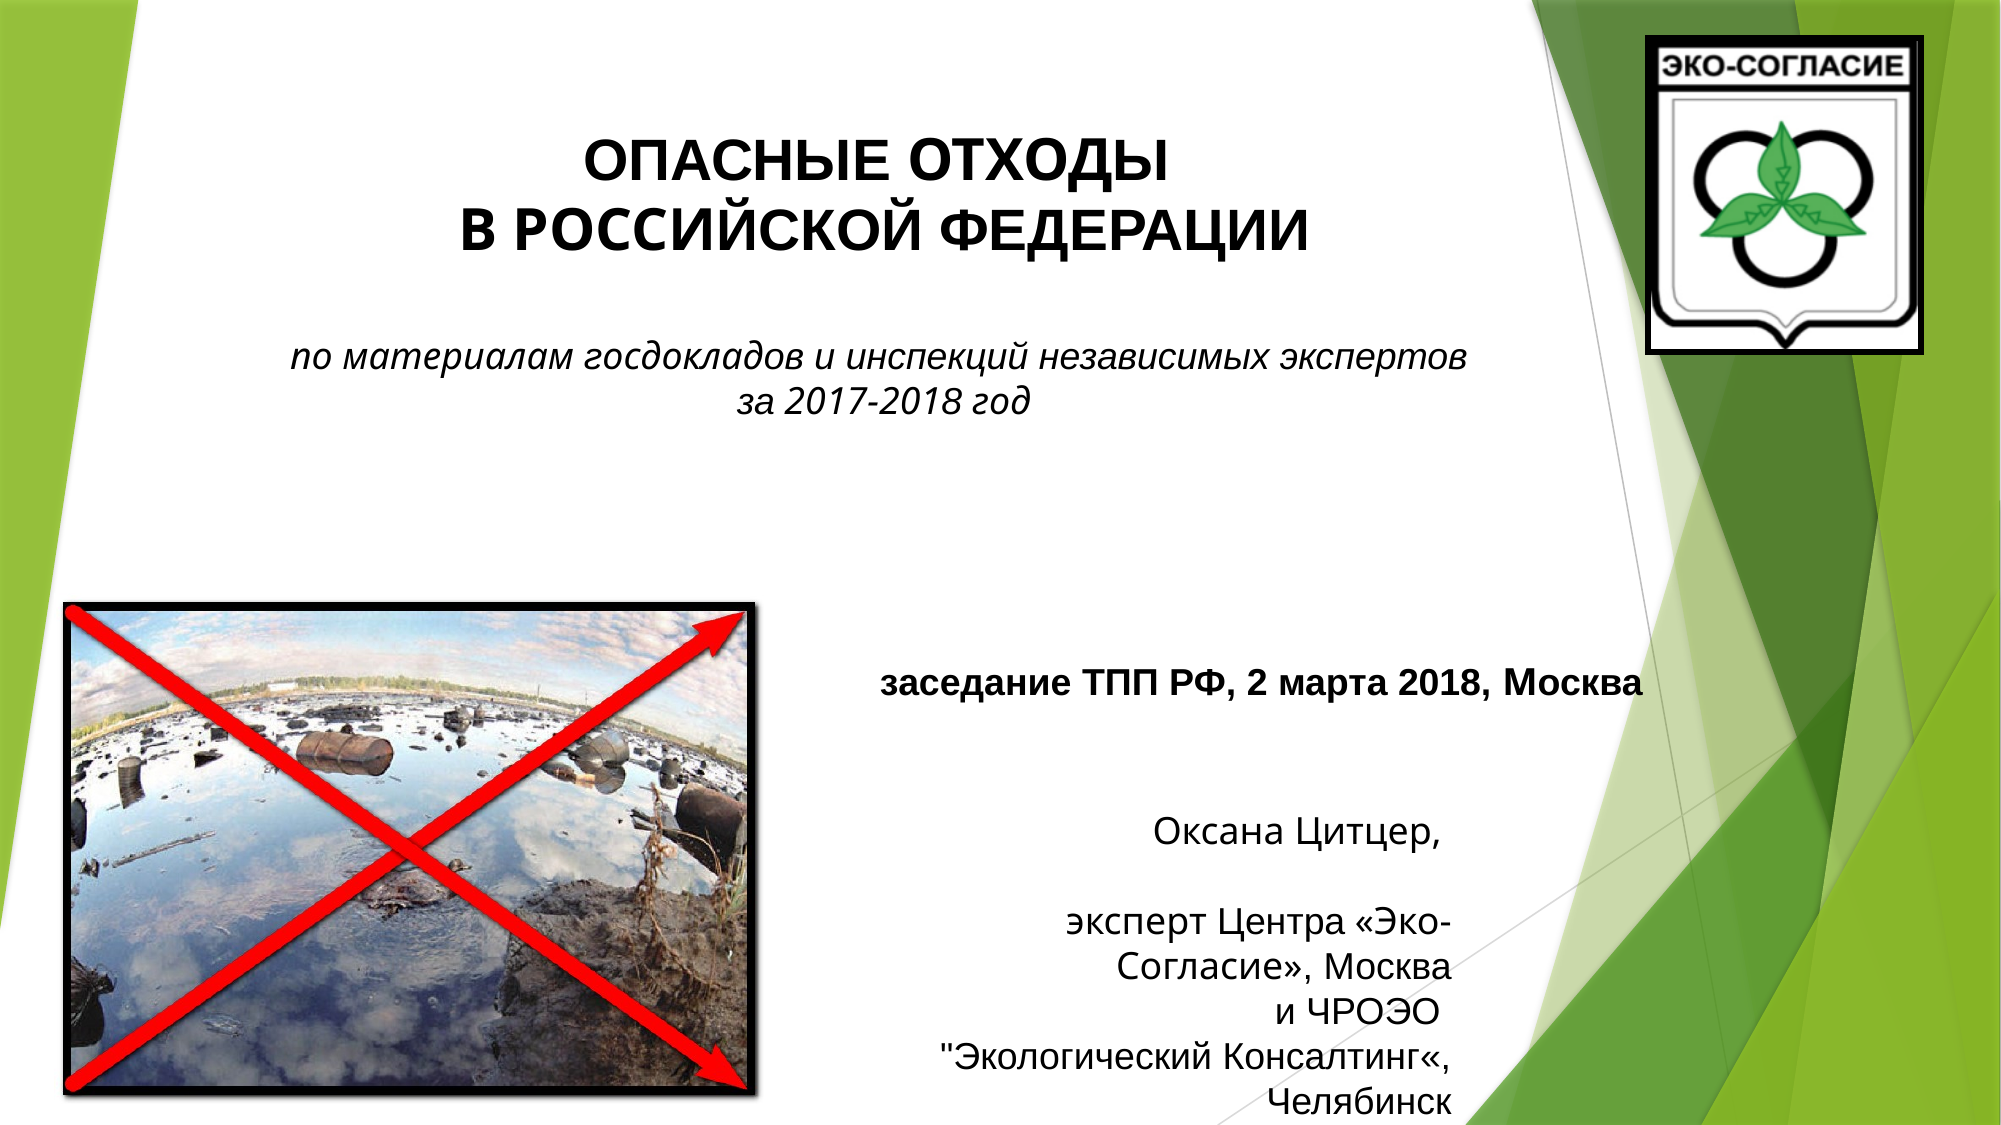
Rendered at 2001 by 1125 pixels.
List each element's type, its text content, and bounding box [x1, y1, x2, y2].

picture [1650, 40, 1919, 350]
text_box Оксана Цитцер, эксперт Центра «Эко-Согласие», Москва и ЧРОЭО "Экологический Консалтинг«, Челябинск [870, 799, 1467, 1125]
picture [54, 593, 765, 1105]
title ОПАСНЫЕ ОТХОДЫ В РОССИЙСКОЙ ФЕДЕРАЦИИ по материалам госдокладов и инспекций независимых экспертов за 2017-2018 год [246, 64, 1522, 476]
subtitle заседание ТПП РФ, 2 марта 2018, Москва [246, 559, 1659, 828]
